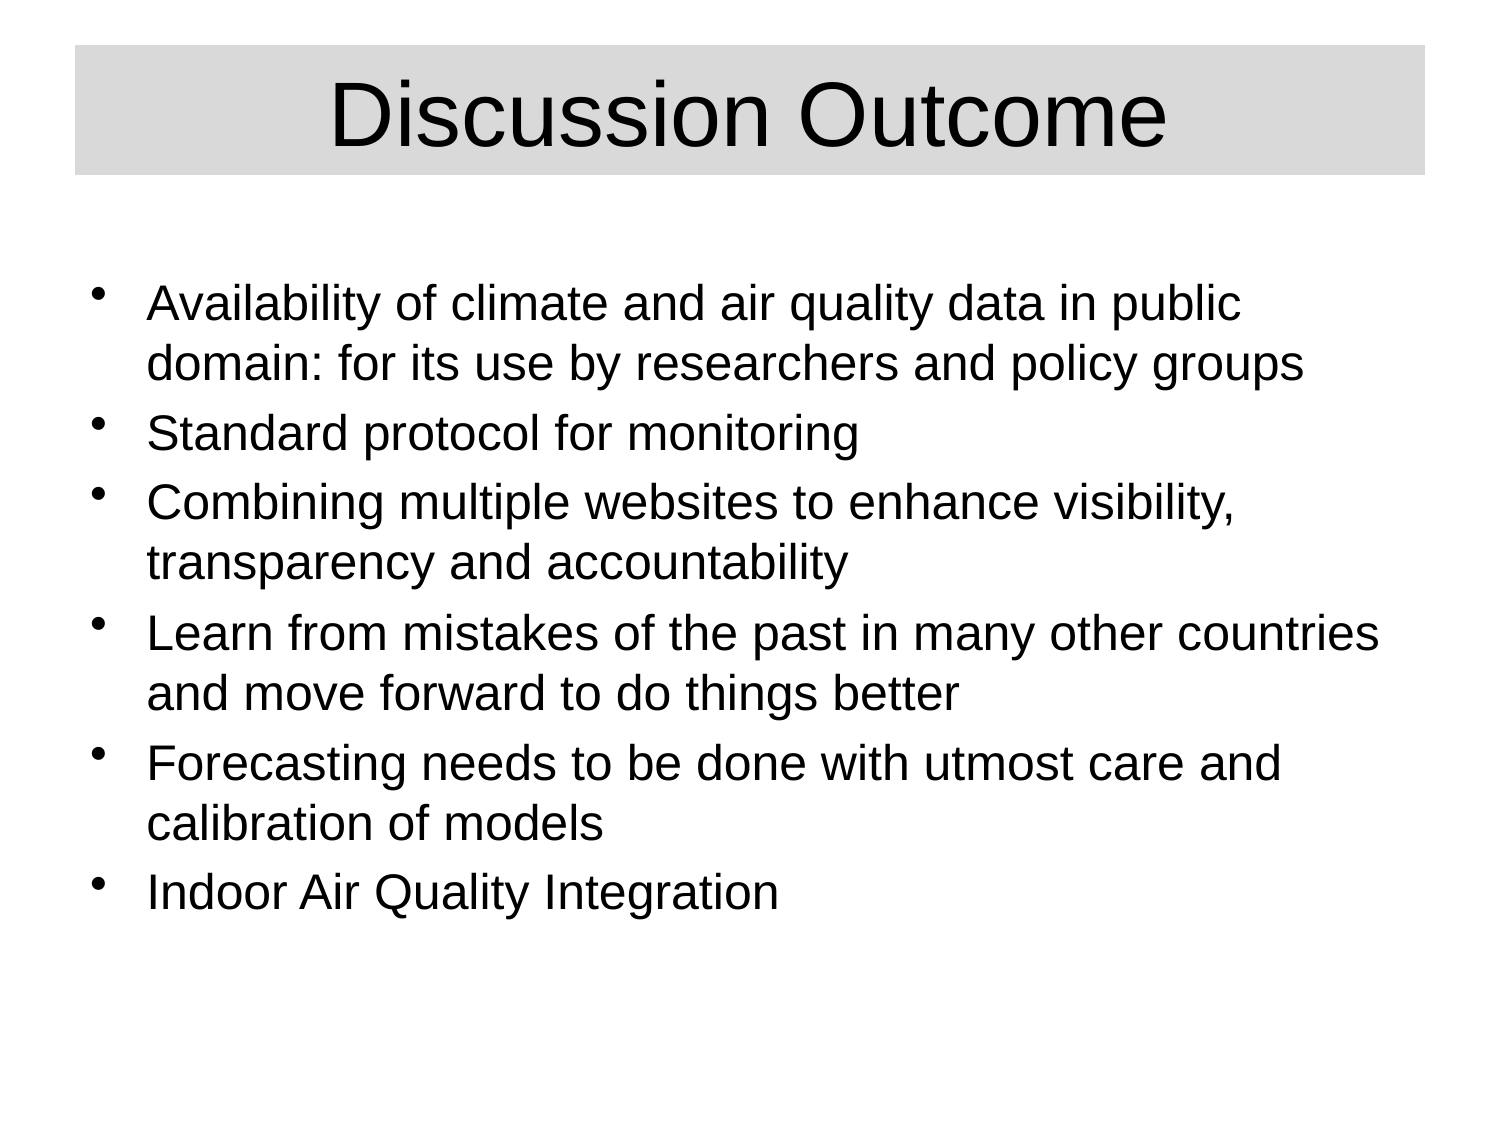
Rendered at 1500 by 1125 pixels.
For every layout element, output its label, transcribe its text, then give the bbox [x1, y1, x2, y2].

list Availability of climate and air quality data in public domain: for its use by researchers and policy groups Standard protocol for monitoring Combining multiple websites to enhance visibility, transparency and accountability Learn from mistakes of the past in many other countries and move forward to do things better Forecasting needs to be done with utmost care and calibration of models Indoor Air Quality Integration [74, 262, 1426, 1006]
title Discussion Outcome [74, 44, 1426, 176]
